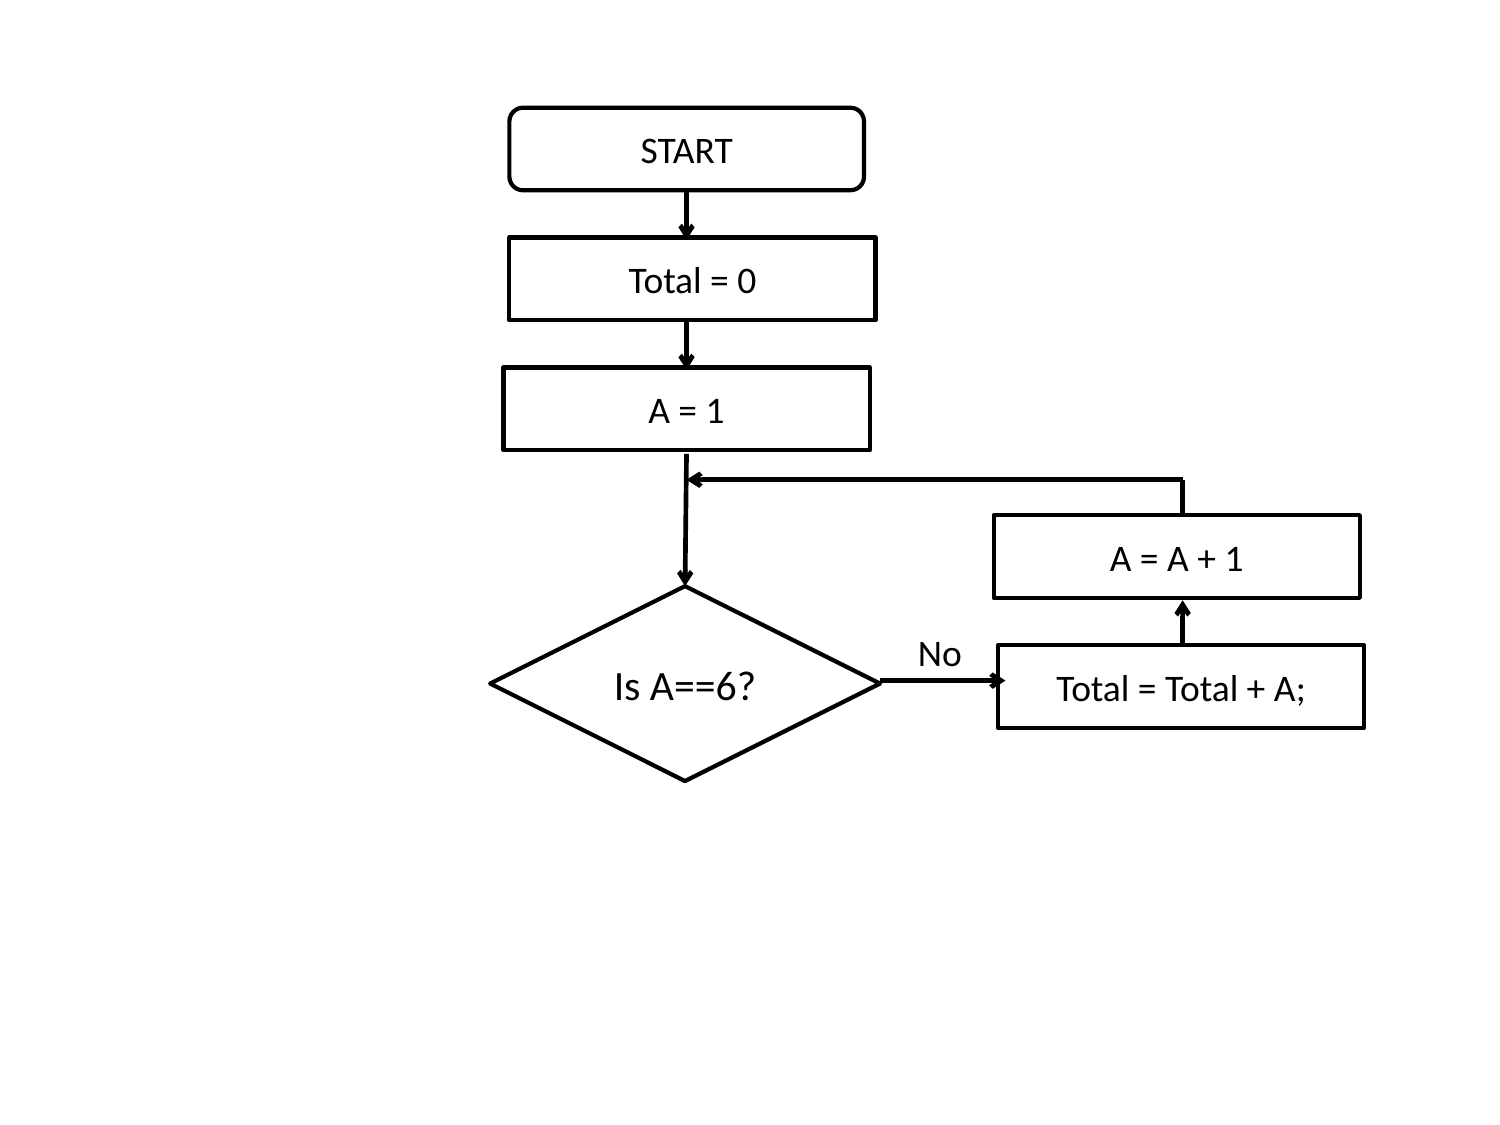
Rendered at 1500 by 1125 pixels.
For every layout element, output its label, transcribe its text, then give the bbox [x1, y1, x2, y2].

text_box Total = 0 [507, 235, 878, 322]
text_box Total = Total + A; [996, 643, 1366, 730]
text_box Is A==6? [488, 586, 880, 783]
text_box START [507, 105, 867, 193]
text_box A = 1 [501, 365, 872, 452]
text_box No [903, 621, 998, 679]
text_box A = A + 1 [992, 513, 1362, 600]
